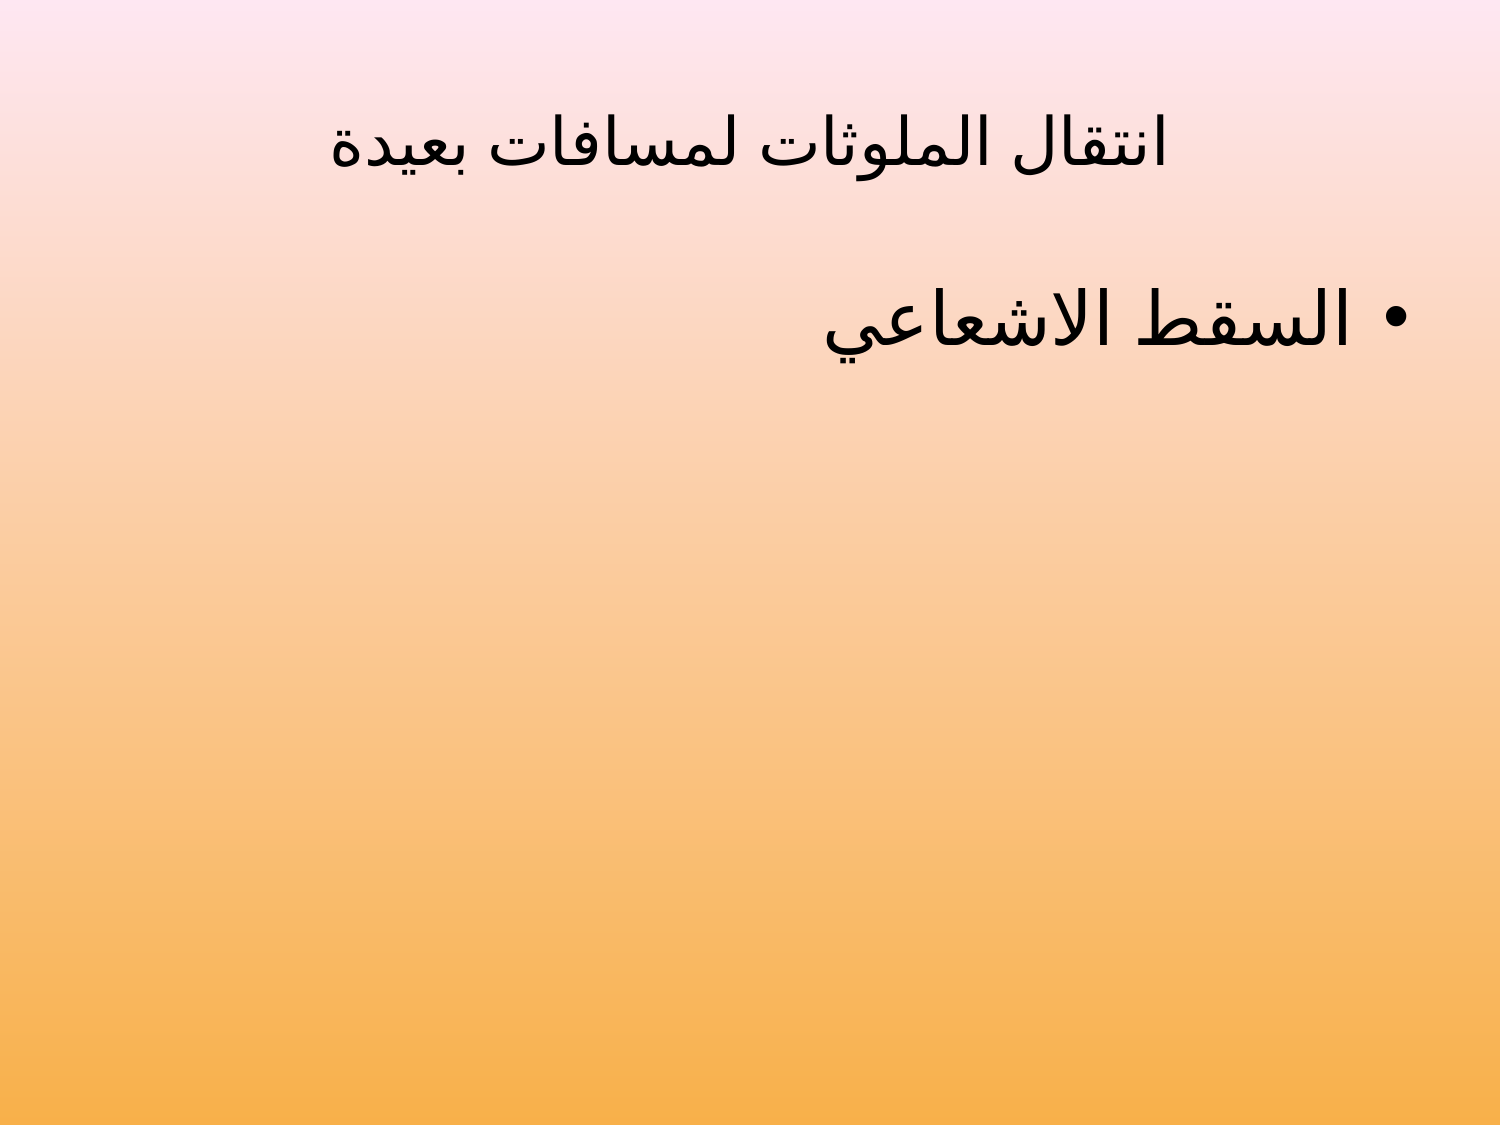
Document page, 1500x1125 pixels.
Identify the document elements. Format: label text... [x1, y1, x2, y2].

title انتقال الملوثات لمسافات بعيدة [75, 45, 1425, 233]
list السقط الاشعاعي [75, 262, 1425, 1005]
